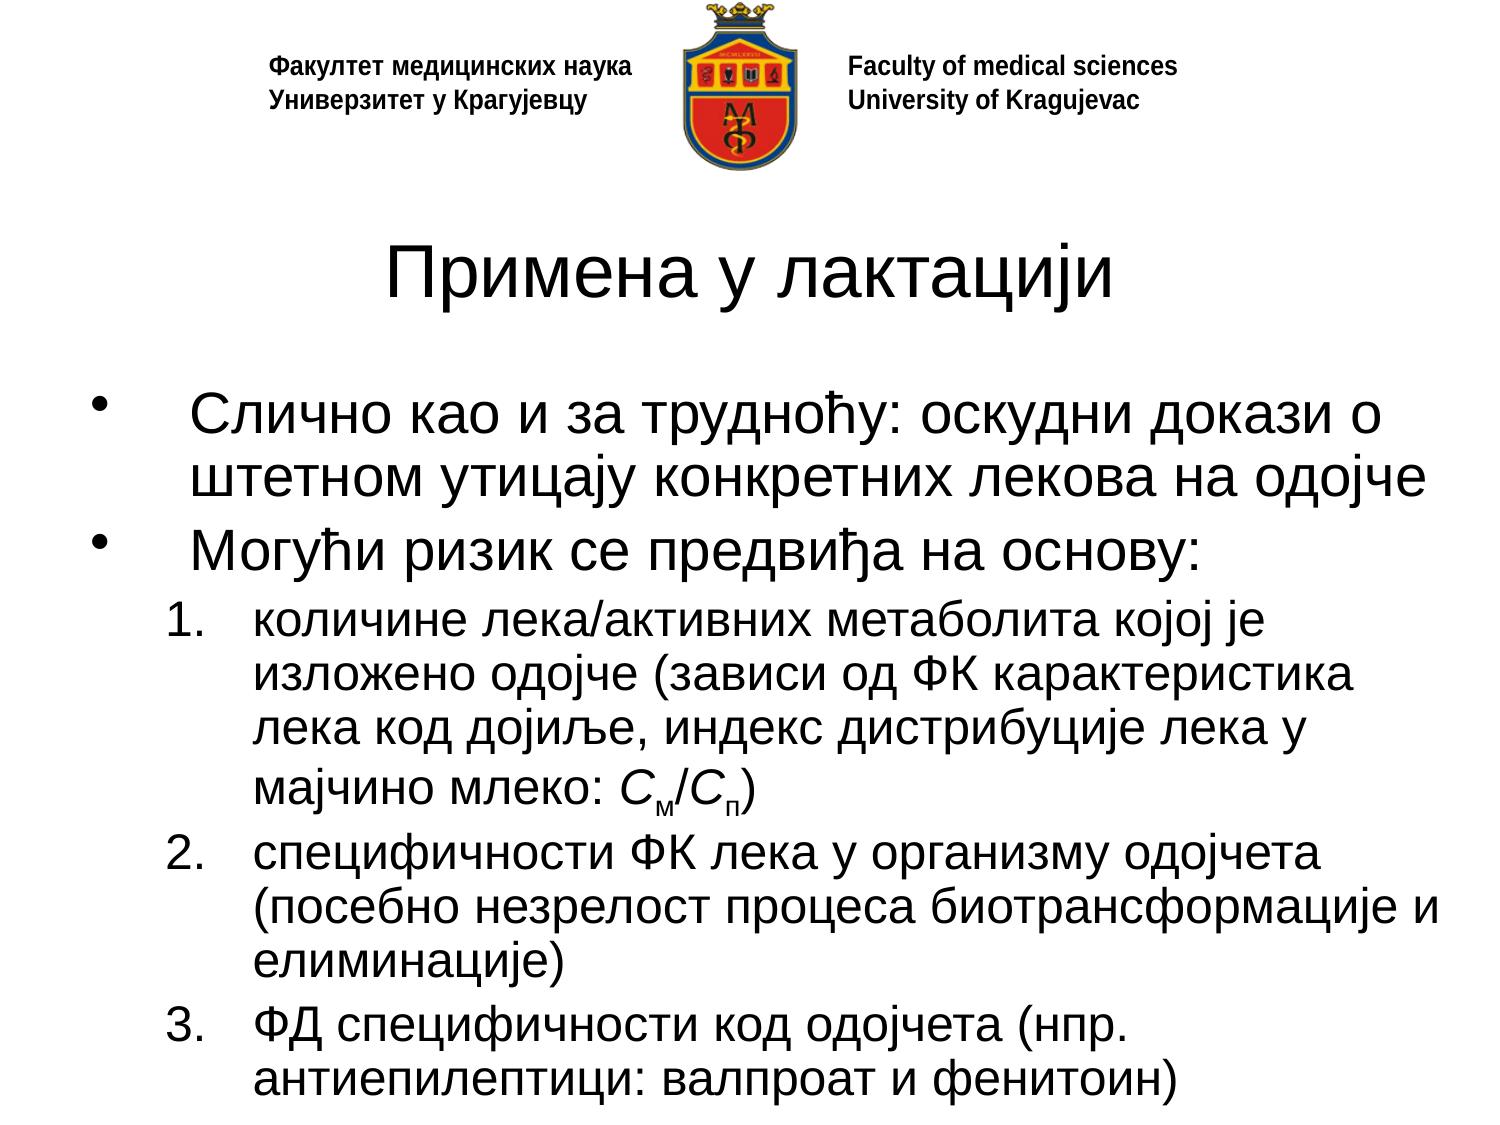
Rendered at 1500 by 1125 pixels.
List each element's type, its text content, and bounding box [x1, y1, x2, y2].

list Слично као и за трудноћу: оскудни докази о штетном утицају конкретних лекова на одојче Могући ризик се предвиђа на основу: количине лека/активних метаболита којој је изложено одојче (зависи од ФК карактеристика лека код дојиље, индекс дистрибуције лека у мајчино млеко: См/Сп) специфичности ФК лека у организму одојчета (посебно незрелост процеса биотрансформације и елиминације) ФД специфичности код одојчета (нпр. антиепилептици: валпроат и фенитоин) [74, 374, 1463, 1118]
title Примена у лактацији [74, 173, 1426, 362]
